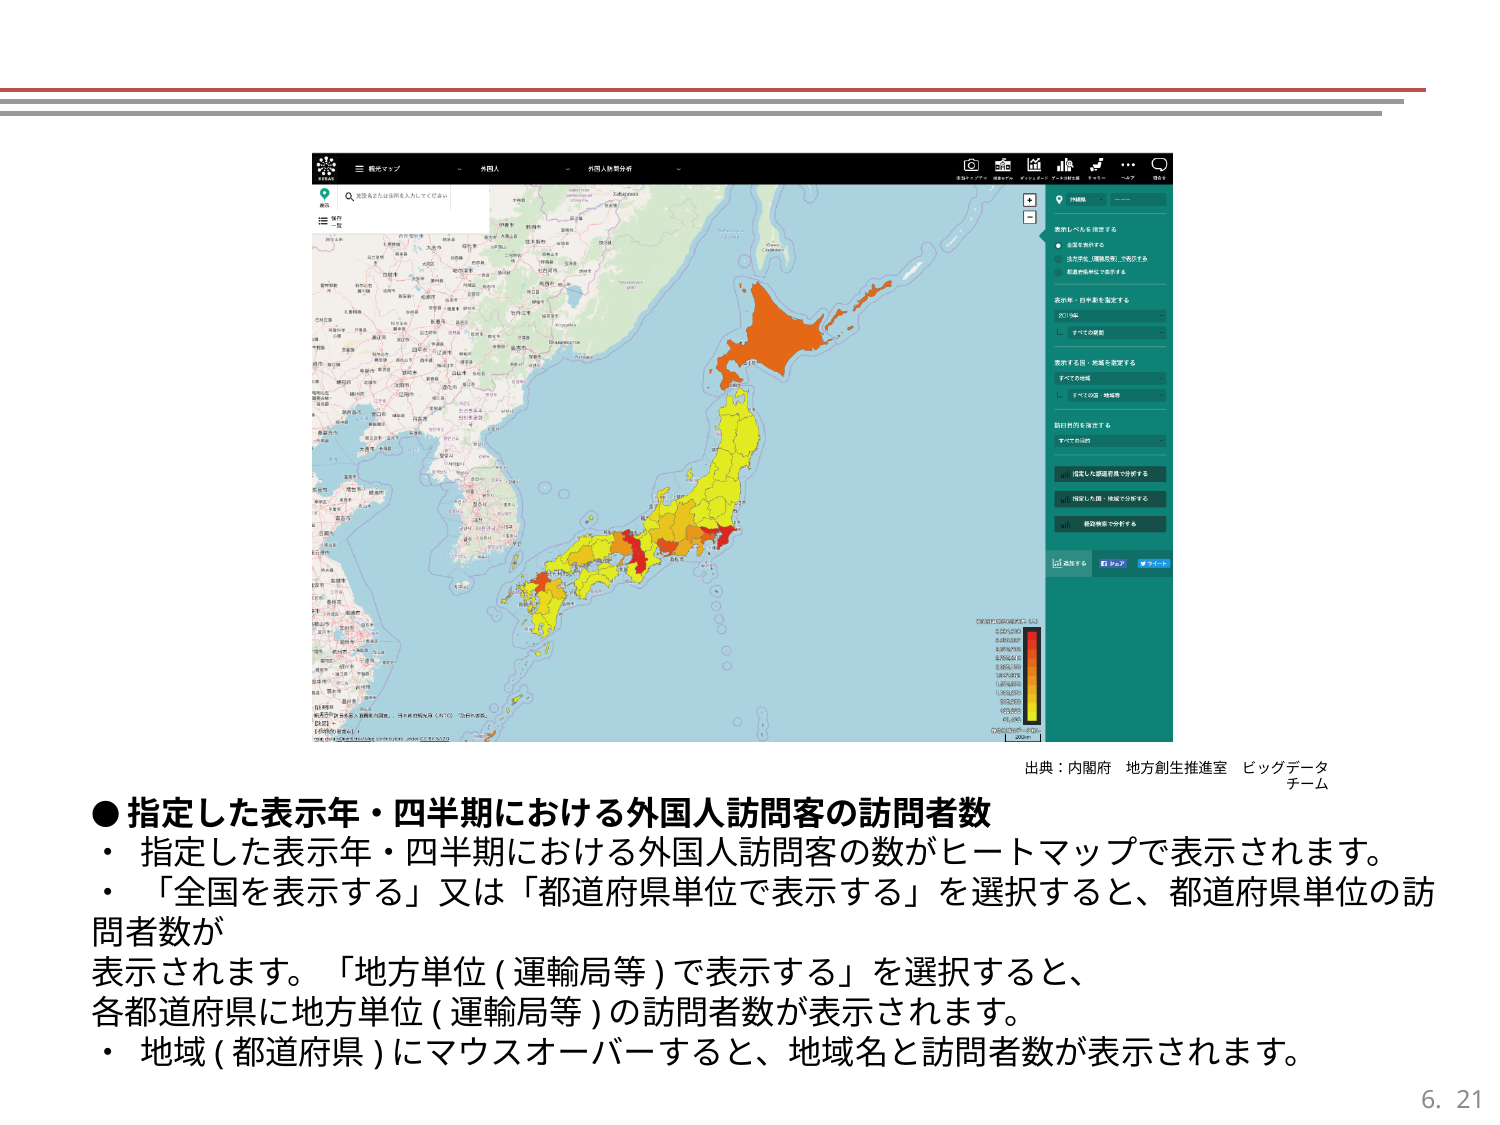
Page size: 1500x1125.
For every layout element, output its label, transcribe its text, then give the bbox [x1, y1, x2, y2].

slide_number 20 [1381, 1065, 1500, 1125]
text_box ●指定した表示年・四半期における外国人訪問客の訪問者数 ・ 指定した表示年・四半期における外国人訪問客の数がヒートマップで表示されます。 ・ 「全国を表示する」又は「都道府県単位で表示する」を選択すると、都道府県単位の訪問者数が 表示されます。「地方単位(運輸局等)で表示する」を選択すると、 各都道府県に地方単位(運輸局等)の訪問者数が表示されます。 ・ 地域(都道府県)にマウスオーバーすると、地域名と訪問者数が表示されます。 [76, 784, 1459, 1079]
picture [312, 151, 1173, 742]
text_box 出典：内閣府 地方創生推進室 ビッグデータチーム [1000, 753, 1344, 801]
